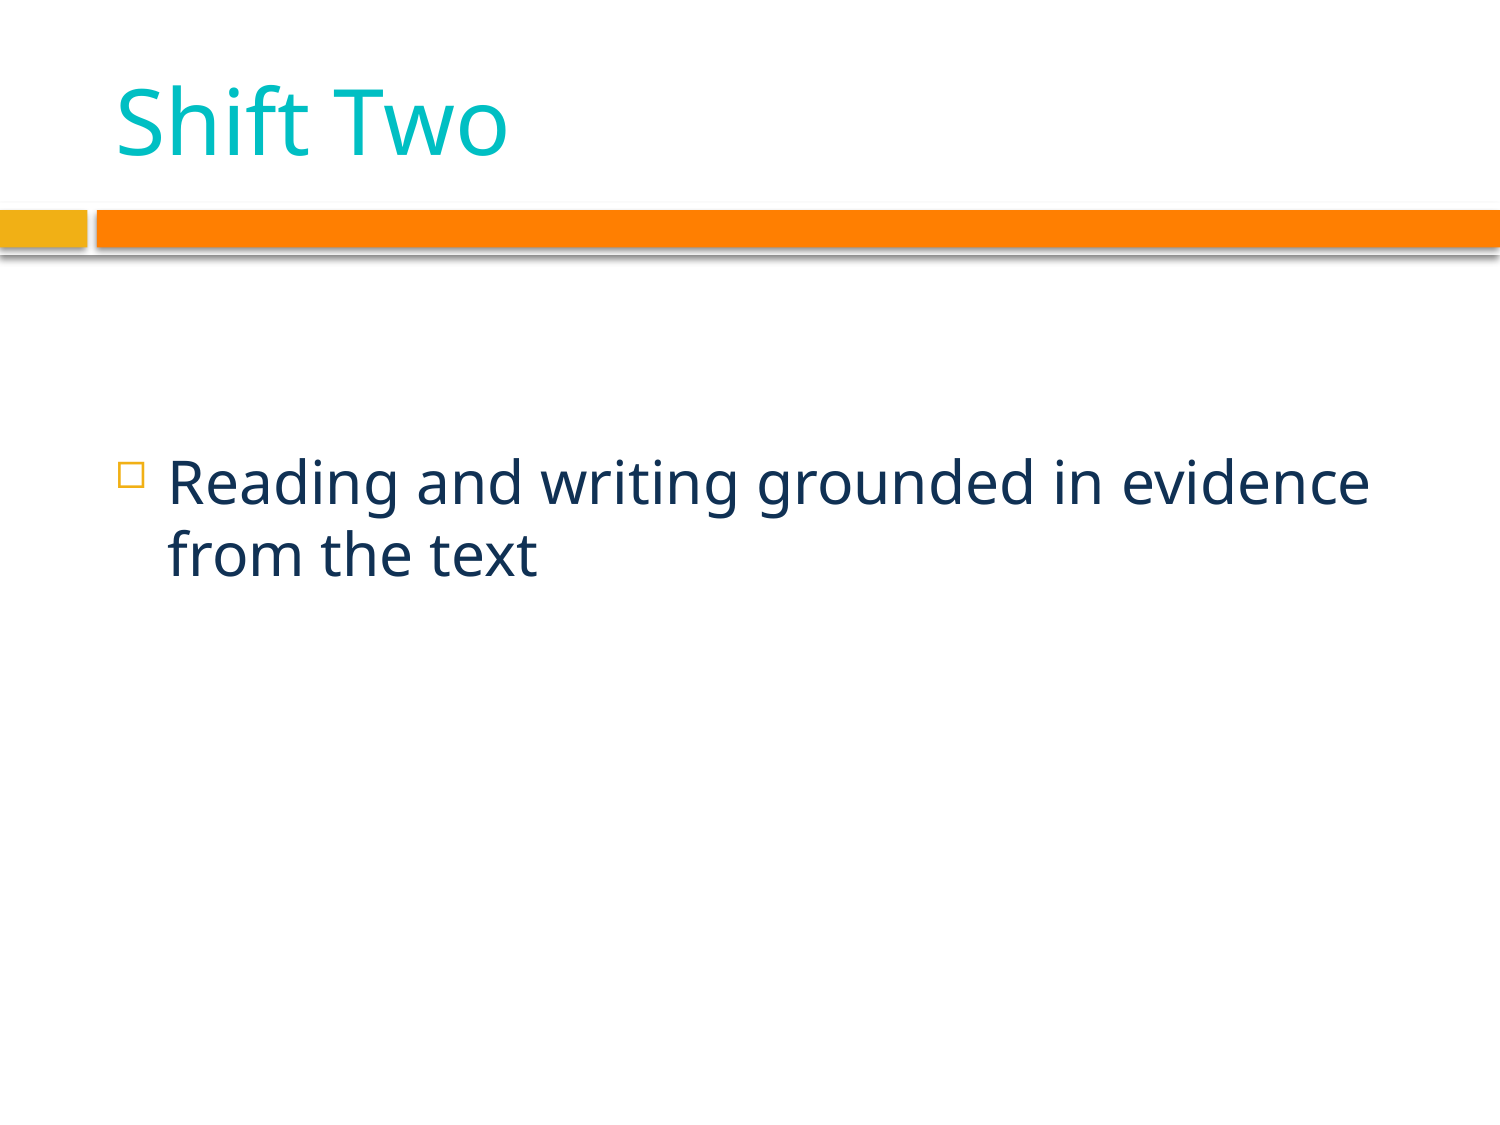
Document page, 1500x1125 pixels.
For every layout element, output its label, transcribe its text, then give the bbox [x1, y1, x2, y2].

title Shift Two [100, 37, 1438, 200]
list Reading and writing grounded in evidence from the text [100, 262, 1438, 1000]
